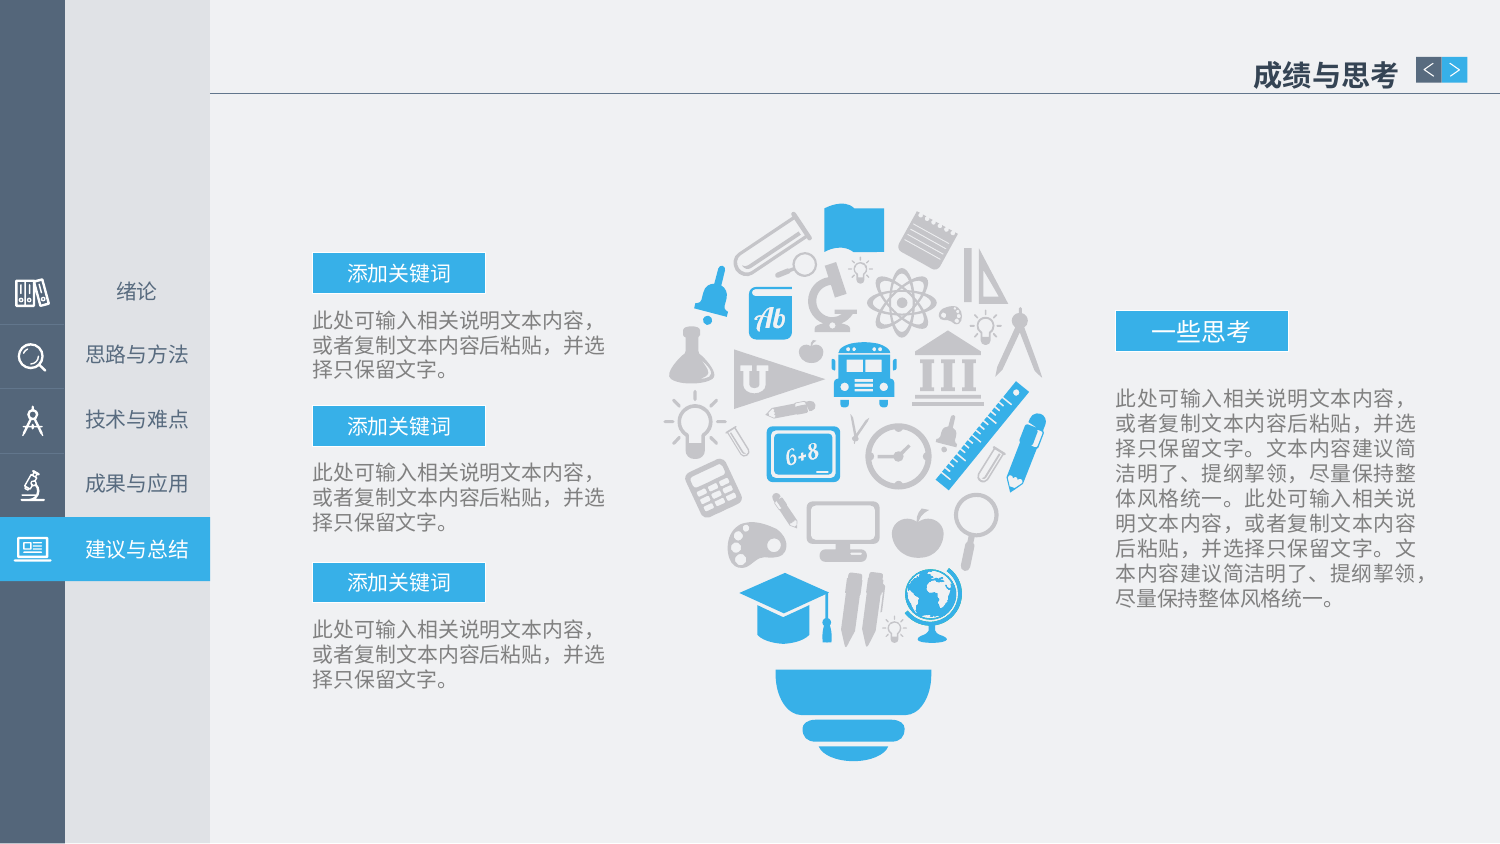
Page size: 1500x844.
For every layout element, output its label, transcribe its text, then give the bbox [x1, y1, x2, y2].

text_box [17, 343, 47, 372]
text_box 思路与方法 [70, 334, 204, 374]
text_box [22, 405, 44, 437]
text_box [20, 470, 46, 502]
text_box [15, 278, 50, 308]
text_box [1441, 56, 1468, 83]
text_box 添加关键词 [311, 560, 488, 605]
text_box 绪论 [101, 271, 173, 311]
text_box 添加关键词 [311, 251, 488, 295]
text_box 成绩与思考 [962, 40, 1400, 93]
text_box 添加关键词 [311, 404, 488, 448]
text_box 此处可输入相关说明文本内容，或者复制文本内容后粘贴，并选择只保留文字。 [312, 616, 605, 692]
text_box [663, 197, 1048, 762]
text_box 技术与难点 [70, 399, 204, 439]
text_box 此处可输入相关说明文本内容，或者复制文本内容后粘贴，并选择只保留文字。 [312, 460, 605, 536]
text_box [13, 536, 52, 562]
text_box [0, 515, 212, 583]
text_box 建议与总结 [70, 529, 204, 569]
text_box 成果与应用 [70, 463, 204, 503]
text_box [1415, 56, 1440, 83]
text_box 此处可输入相关说明文本内容，或者复制文本内容后粘贴，并选择只保留文字。文本内容建议简洁明了、提纲挈领，尽量保持整体风格统一。此处可输入相关说明文本内容，或者复制文本内容后粘贴，并选择只保留文字。文本内容建议简洁明了、提纲挈领，尽量保持整体风格统一。 [1115, 385, 1417, 611]
text_box 一些思考 [1114, 309, 1290, 353]
text_box 此处可输入相关说明文本内容，或者复制文本内容后粘贴，并选择只保留文字。 [312, 307, 605, 383]
